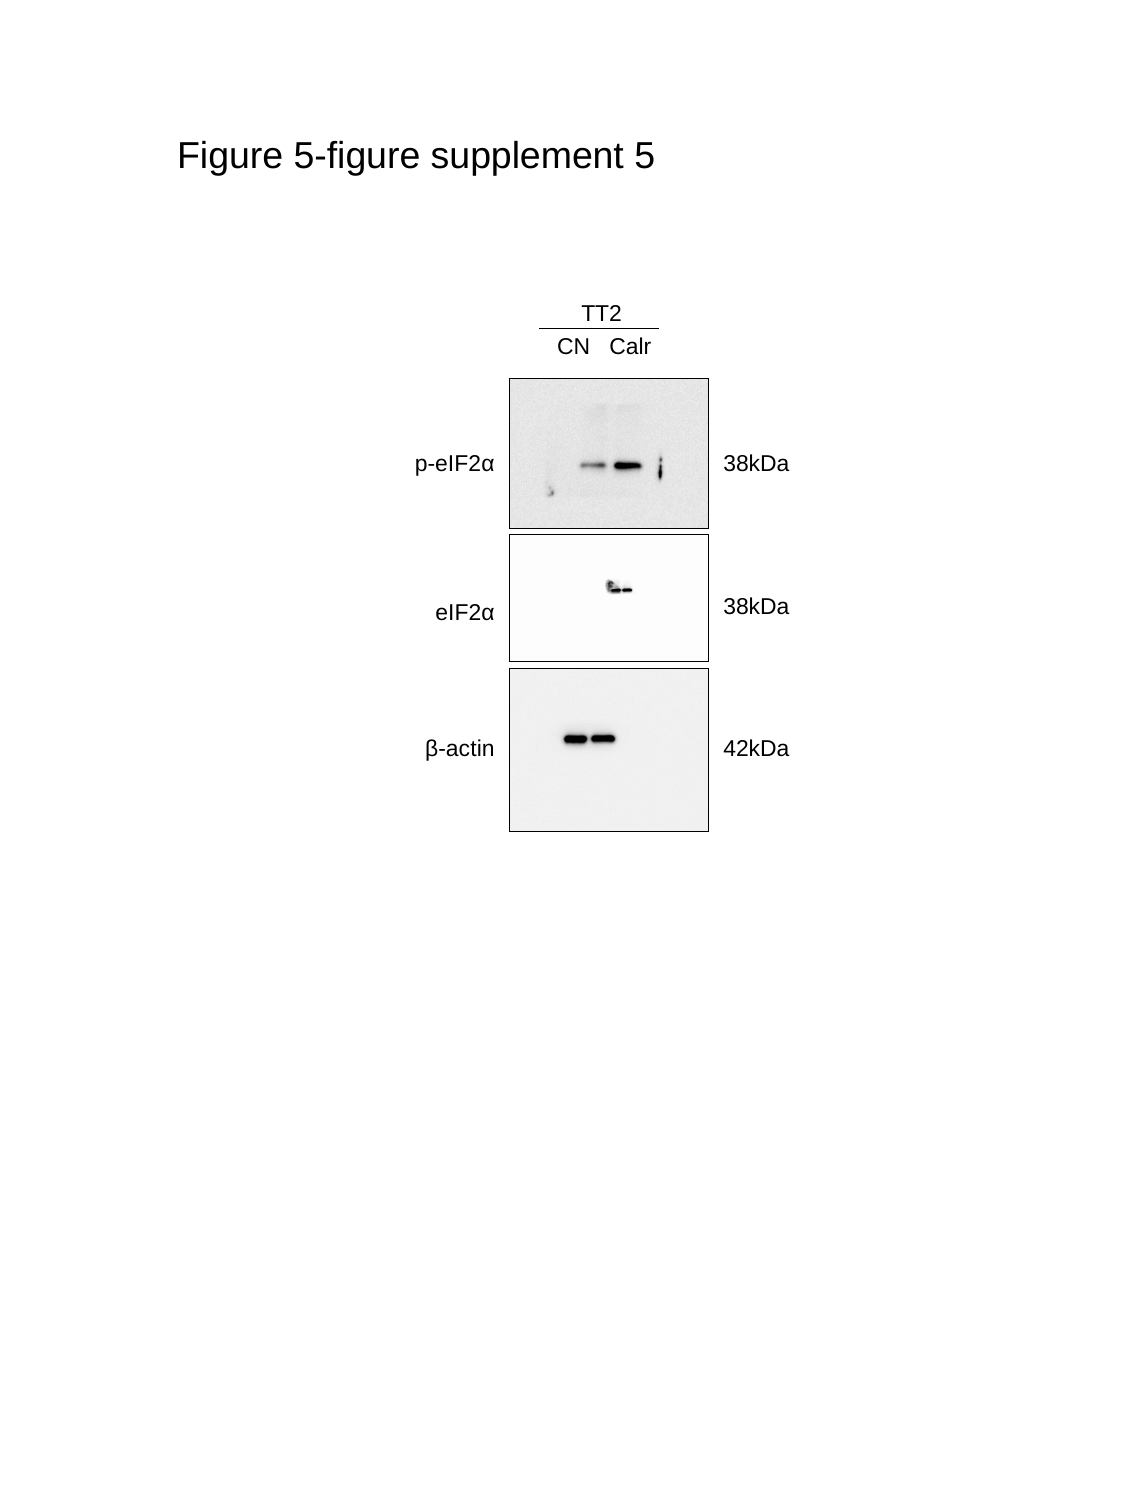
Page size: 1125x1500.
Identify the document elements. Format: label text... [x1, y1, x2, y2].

text_box β-actin [404, 725, 509, 768]
text_box 38kDa [709, 440, 836, 484]
text_box eIF2α [399, 590, 509, 633]
picture [509, 378, 709, 529]
text_box 42kDa [709, 725, 836, 768]
text_box CN Calr [542, 324, 674, 367]
picture [509, 668, 709, 832]
text_box Figure 5-figure supplement 5 [162, 123, 671, 184]
text_box TT2 [566, 290, 662, 334]
picture [509, 534, 709, 662]
text_box p-eIF2α [399, 440, 509, 484]
text_box 38kDa [709, 584, 836, 627]
